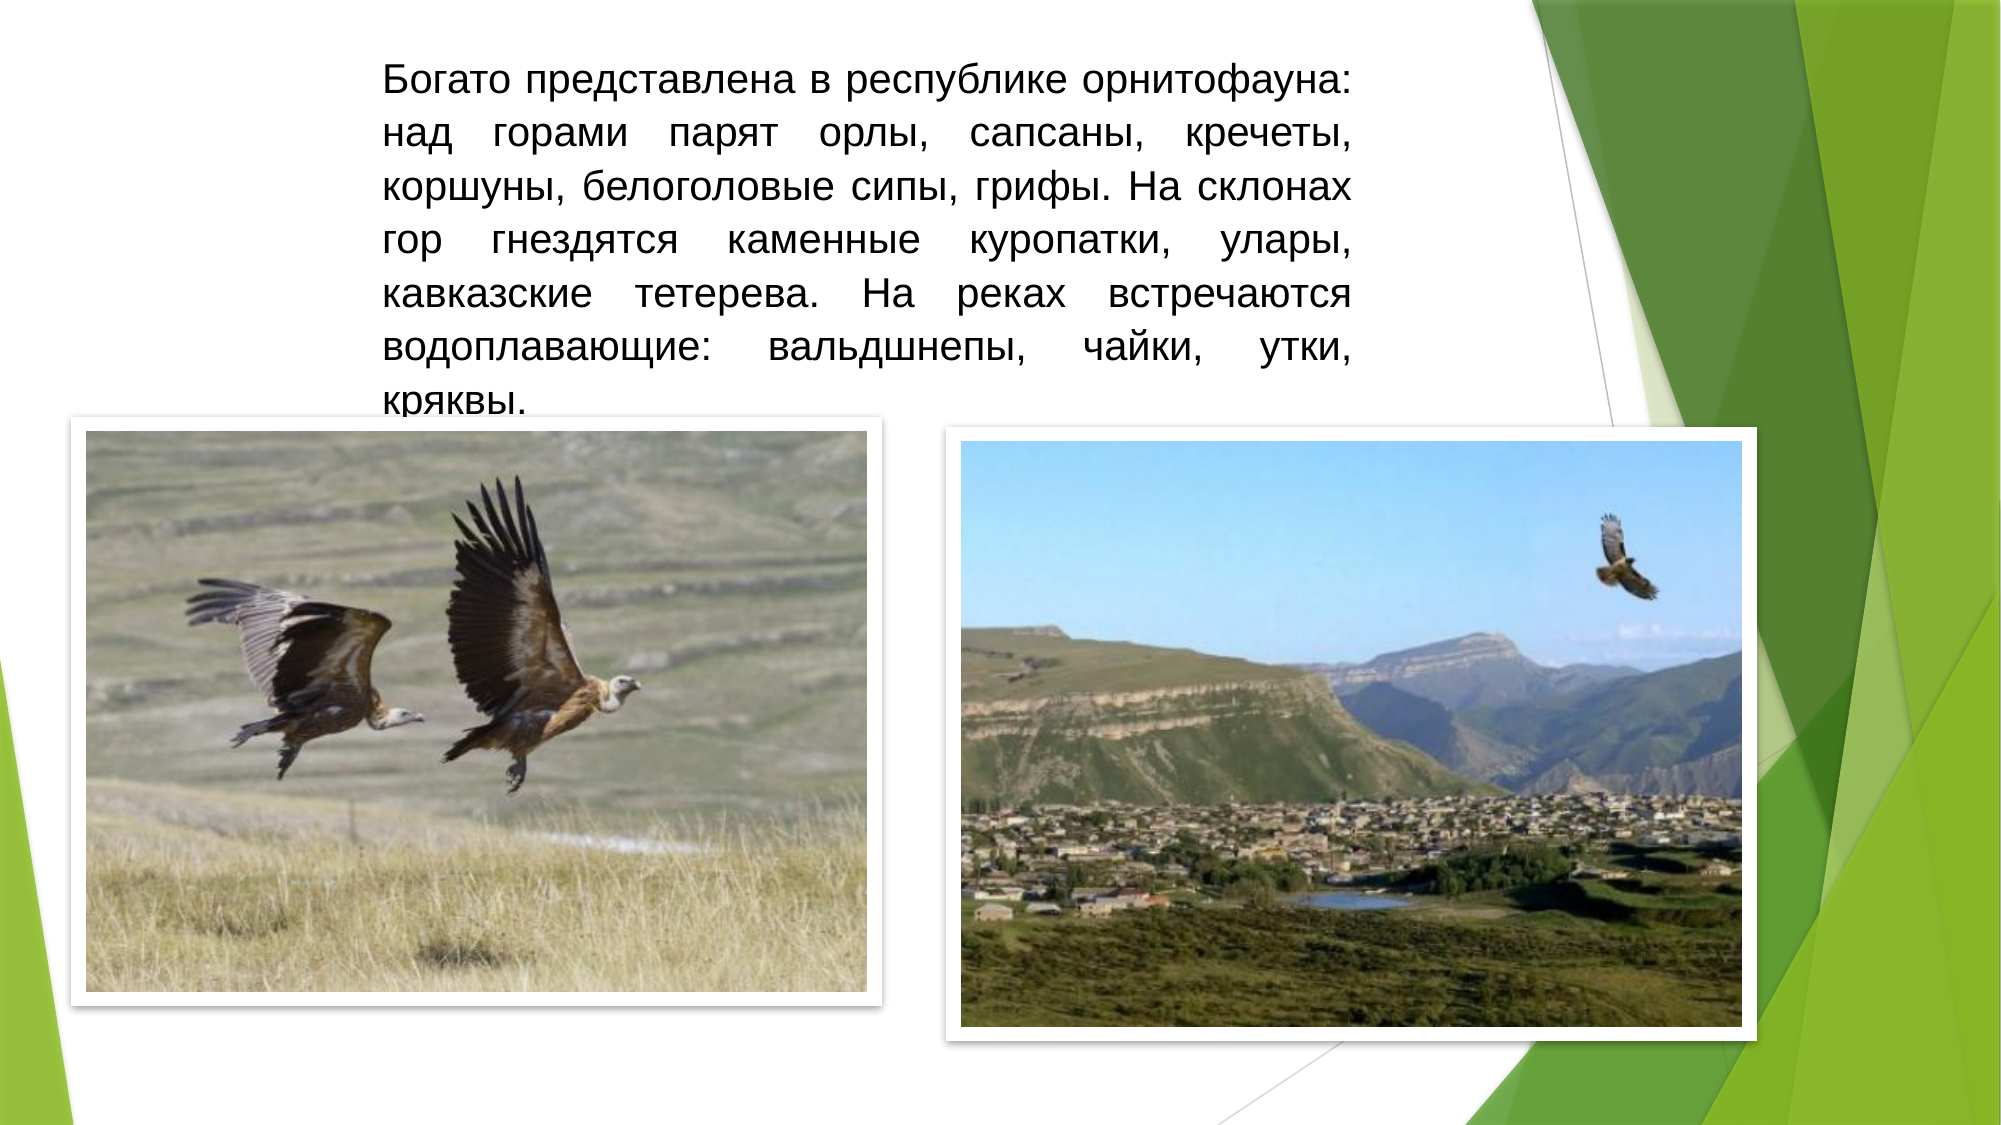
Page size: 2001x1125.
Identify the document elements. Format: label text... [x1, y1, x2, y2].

text_box Богато представлена в республике орнитофауна: над горами парят орлы, сапсаны, кречеты, коршуны, белоголовые сипы, грифы. На склонах гор гнездятся каменные куропатки, улары, кавказские тетерева. На реках встречаются водоплавающие: вальдшнепы, чайки, утки, кряквы. [367, 40, 1368, 430]
picture [960, 440, 1743, 1028]
picture [85, 430, 868, 993]
